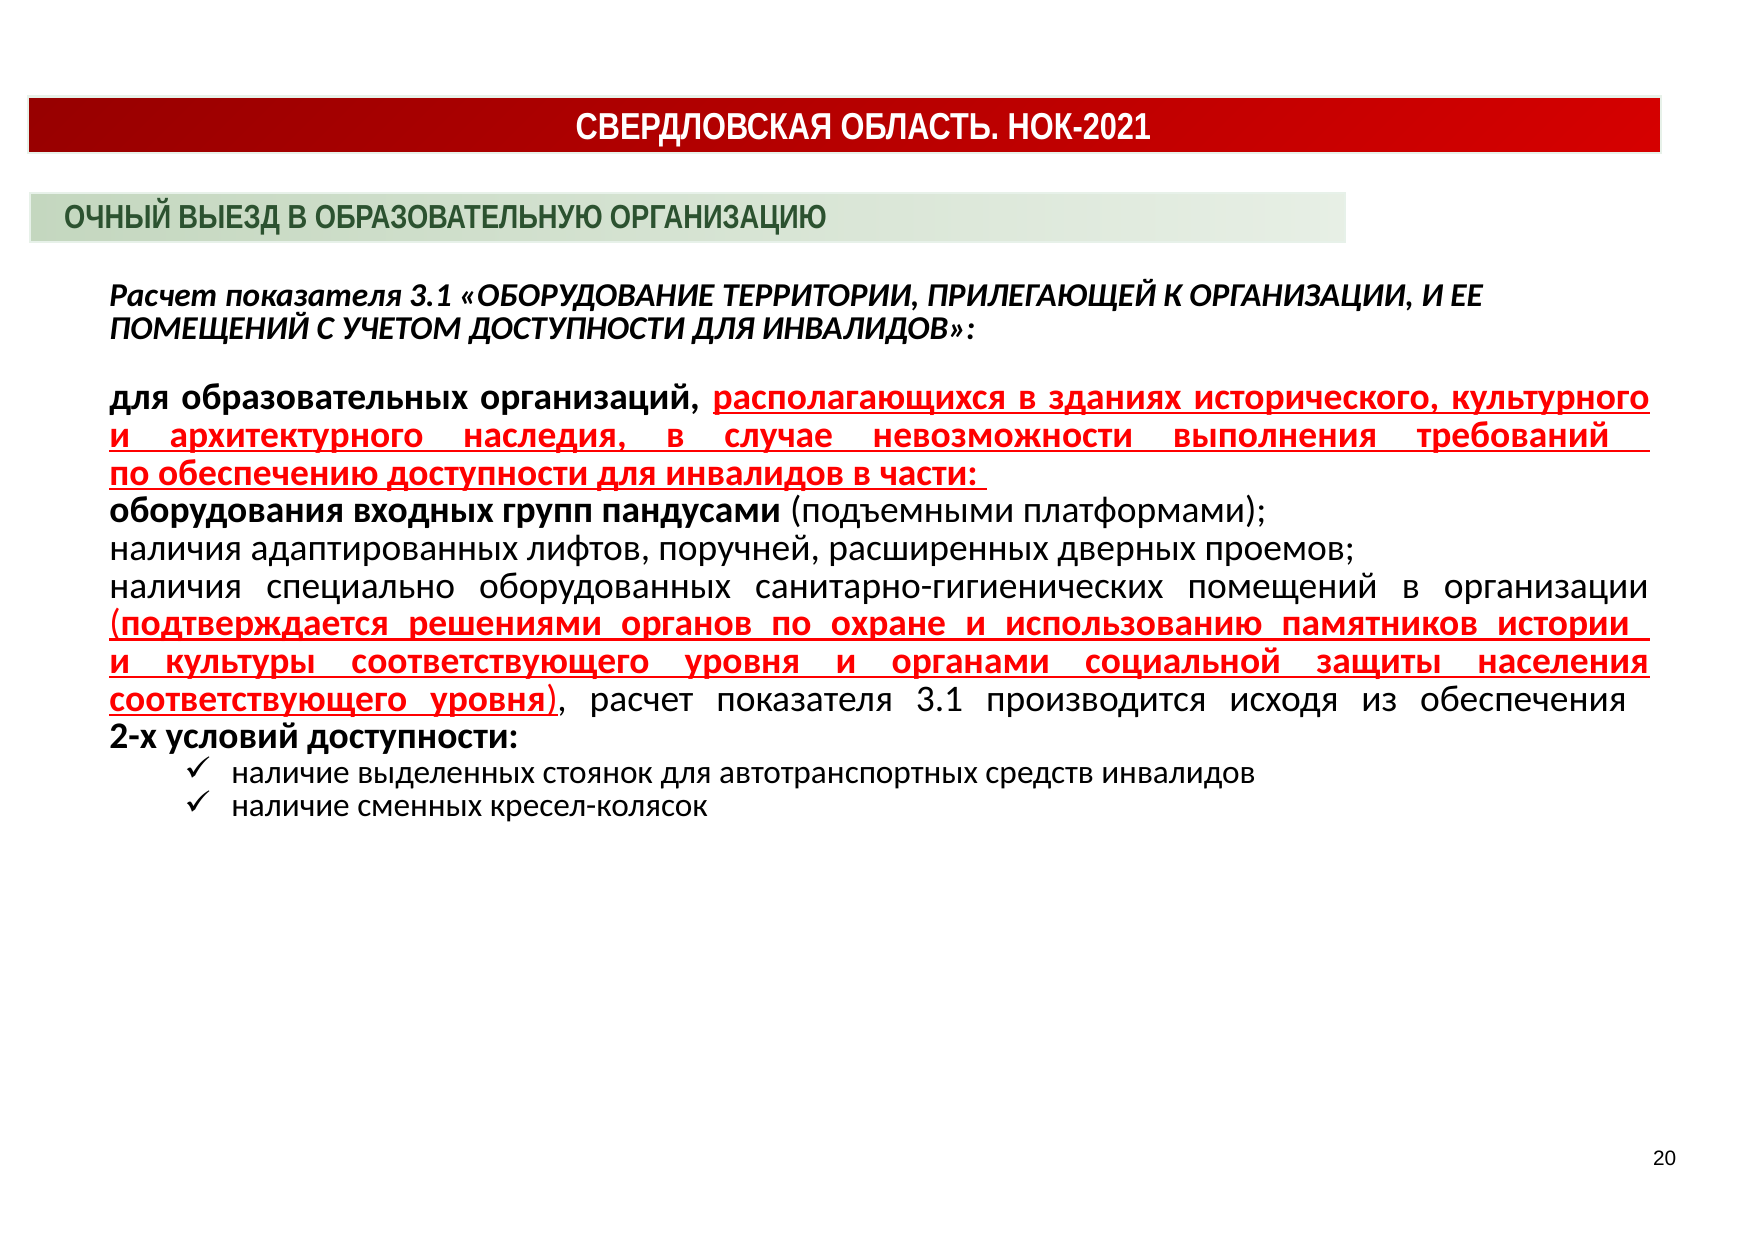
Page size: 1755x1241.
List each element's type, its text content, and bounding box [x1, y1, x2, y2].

table_header Расчет показателя 3.1 «ОБОРУДОВАНИЕ ТЕРРИТОРИИ, ПРИЛЕГАЮЩЕЙ К ОРГАНИЗАЦИИ, И ЕЕ ПОМЕЩЕНИЙ С УЧЕТОМ ДОСТУПНОСТИ ДЛЯ ИНВАЛИДОВ»: для образовательных организаций, располагающихся в зданиях исторического, культурного и архитектурного наследия, в случае невозможности выполнения требований по обеспечению доступности для инвалидов в части: оборудования входных групп пандусами (подъемными платформами); наличия адаптированных лифтов, поручней, расширенных дверных проемов; наличия специально оборудованных санитарно-гигиенических помещений в организации (подтверждается решениями органов по охране и использованию памятников истории и культуры соответствующего уровня и органами социальной защиты населения соответствующего уровня), расчет показателя 3.1 производится исходя из обеспечения 2-х условий доступности: наличие выделенных стоянок для автотранспортных средств инвалидов наличие сменных кресел-колясок [98, 281, 1661, 884]
slide_number 20 [1283, 1136, 1694, 1223]
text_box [29, 192, 1346, 243]
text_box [27, 96, 1662, 154]
